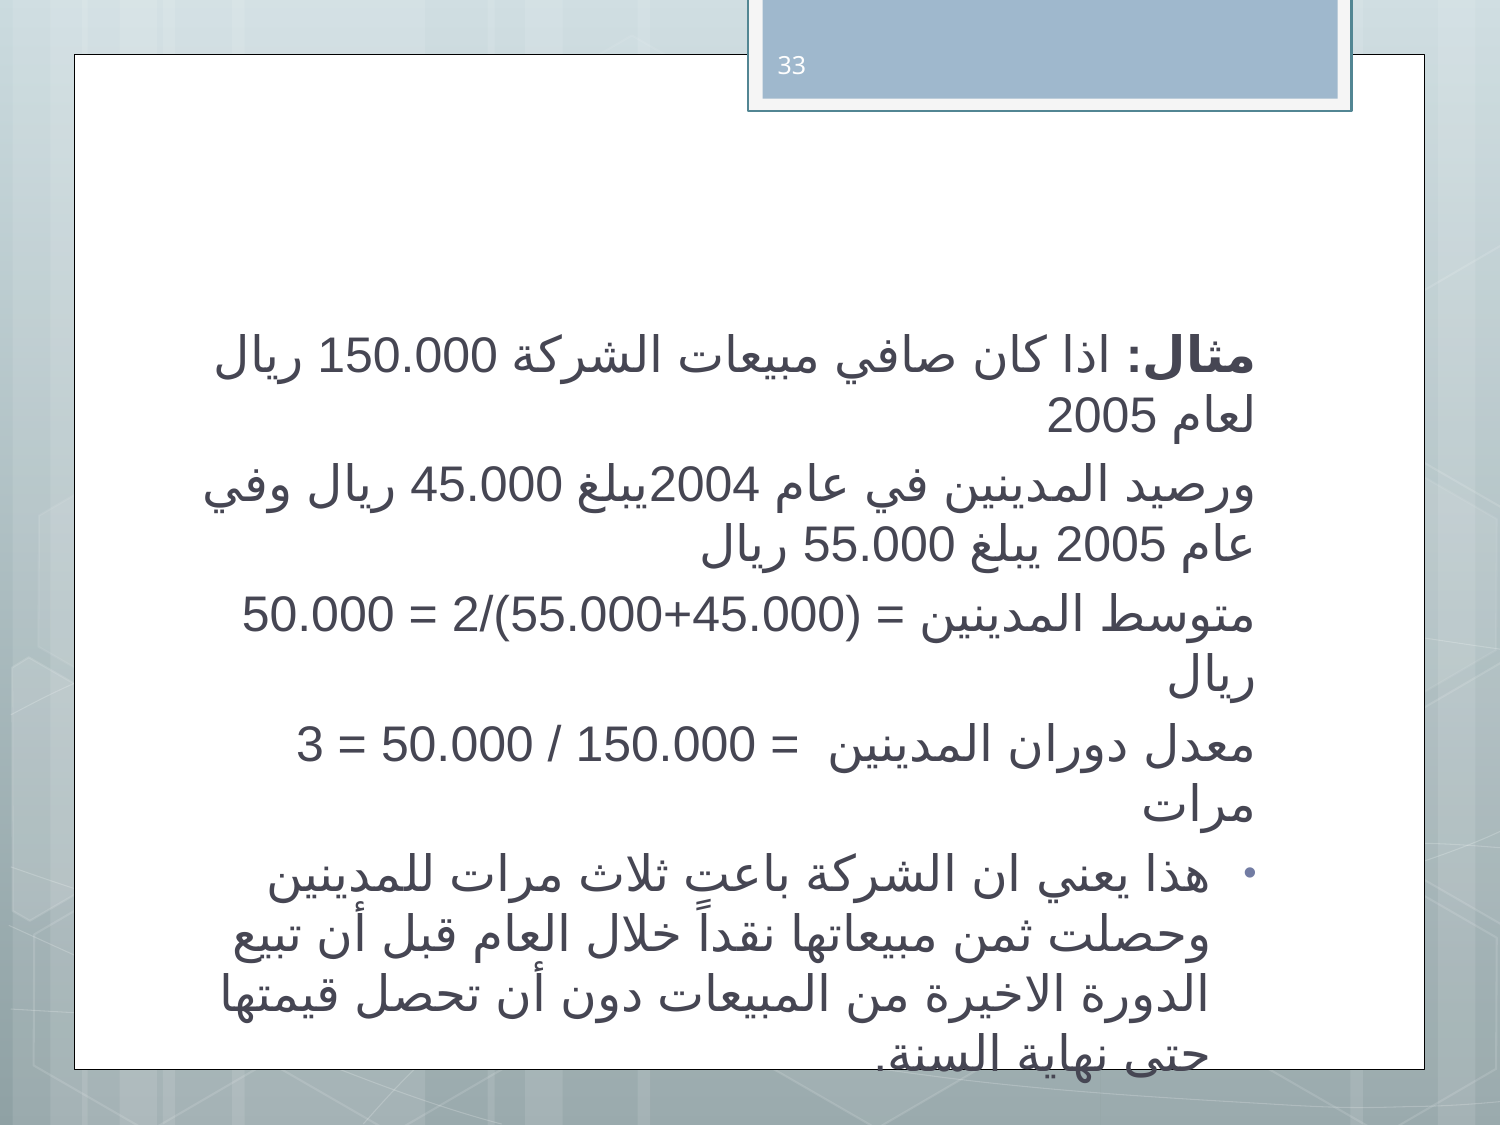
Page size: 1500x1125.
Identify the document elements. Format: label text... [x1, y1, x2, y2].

list مثال: اذا كان صافي مبيعات الشركة 150.000 ريال لعام 2005 ورصيد المدينين في عام 2004يبلغ 45.000 ريال وفي عام 2005 يبلغ 55.000 ريال متوسط المدينين = (45.000+55.000)/2 = 50.000 ريال معدل دوران المدينين = 150.000 / 50.000 = 3 مرات هذا يعني ان الشركة باعت ثلاث مرات للمدينين وحصلت ثمن مبيعاتها نقداً خلال العام قبل أن تبيع الدورة الاخيرة من المبيعات دون أن تحصل قيمتها حتى نهاية السنة. [171, 314, 1283, 891]
slide_number 33 [762, 36, 982, 97]
